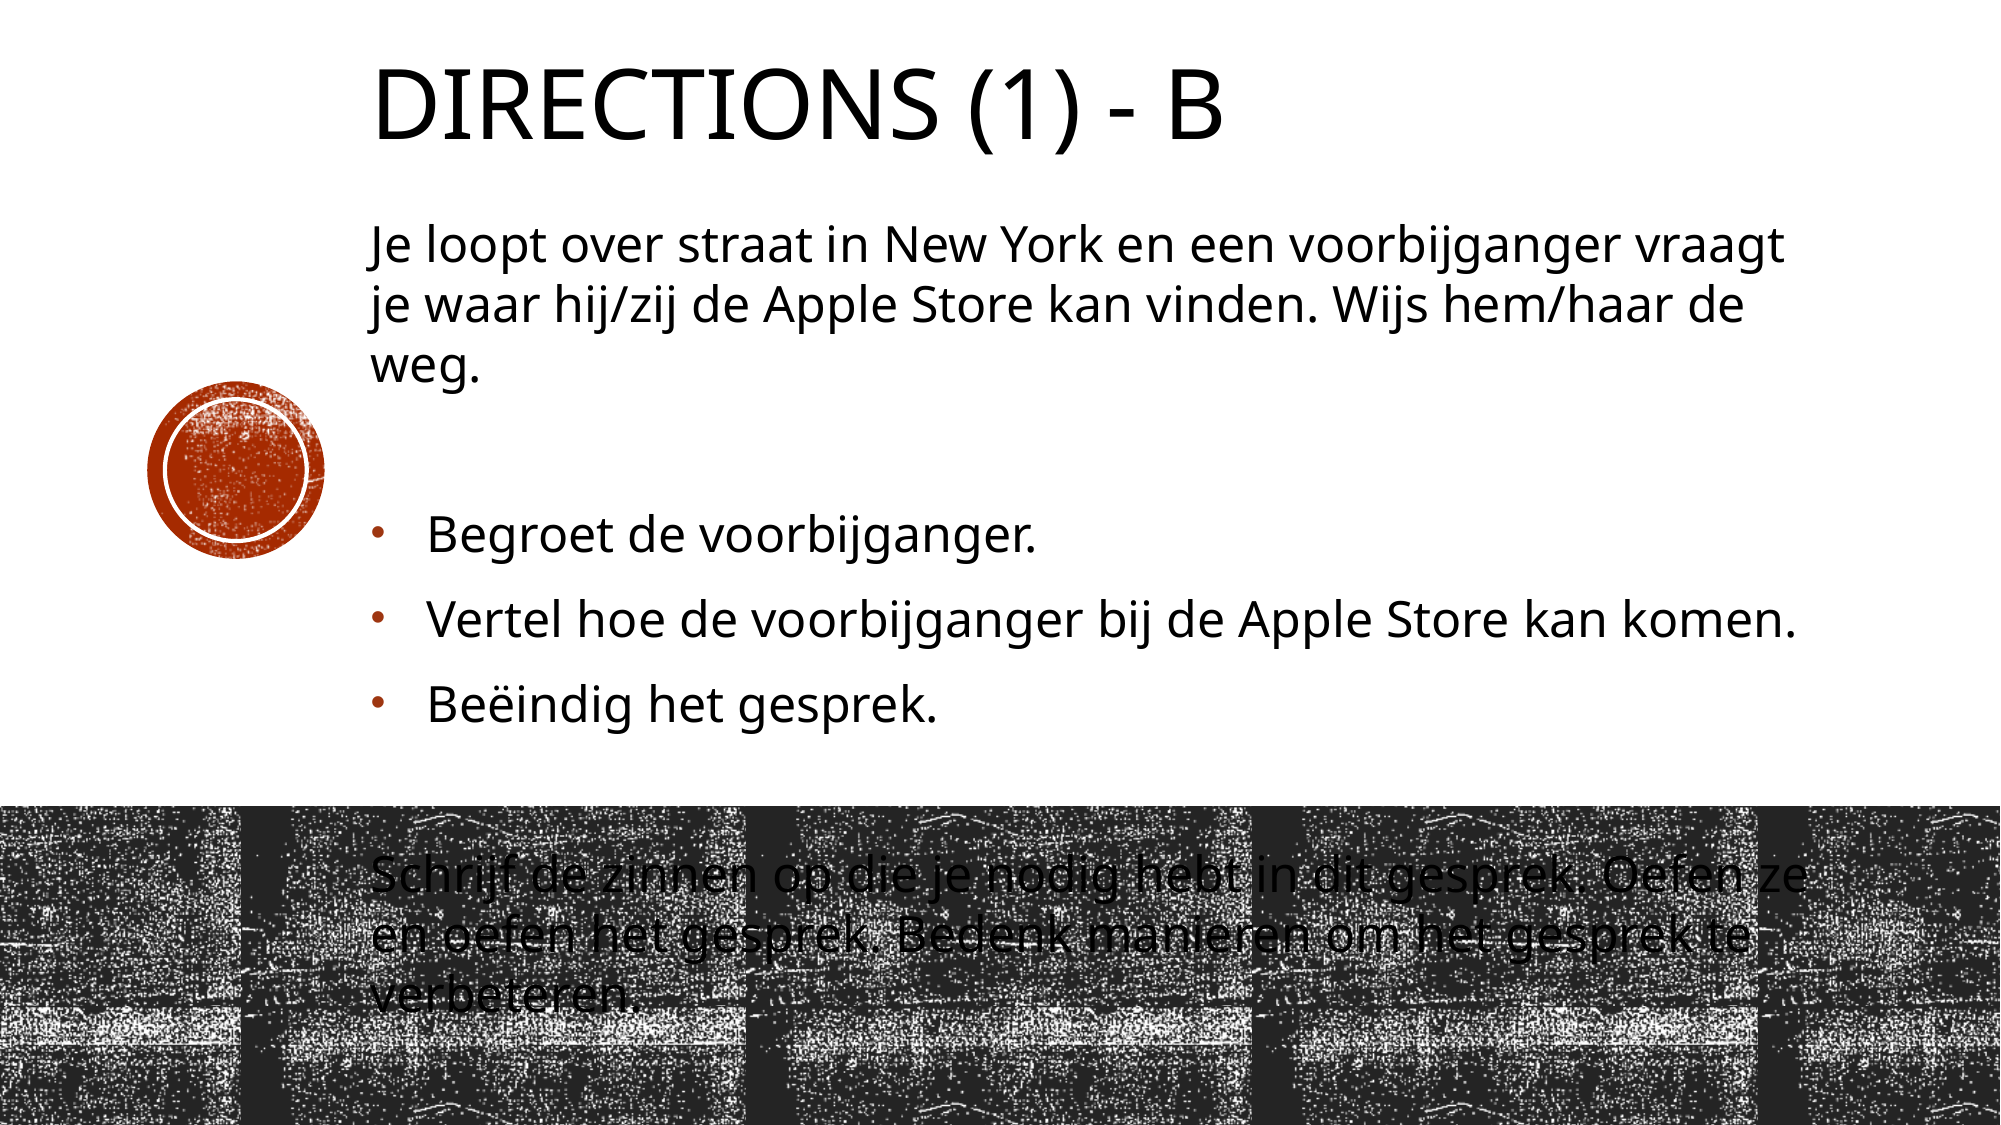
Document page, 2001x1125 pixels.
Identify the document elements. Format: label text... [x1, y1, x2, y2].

list Je loopt over straat in New York en een voorbijganger vraagt je waar hij/zij de Apple Store kan vinden. Wijs hem/haar de weg. Begroet de voorbijganger. Vertel hoe de voorbijganger bij de Apple Store kan komen. Beëindig het gesprek. Schrijf de zinnen op die je nodig hebt in dit gesprek. Oefen ze en oefen het gesprek. Bedenk manieren om het gesprek te verbeteren. [355, 204, 1841, 733]
title Directions (1) - b [355, 56, 1927, 166]
